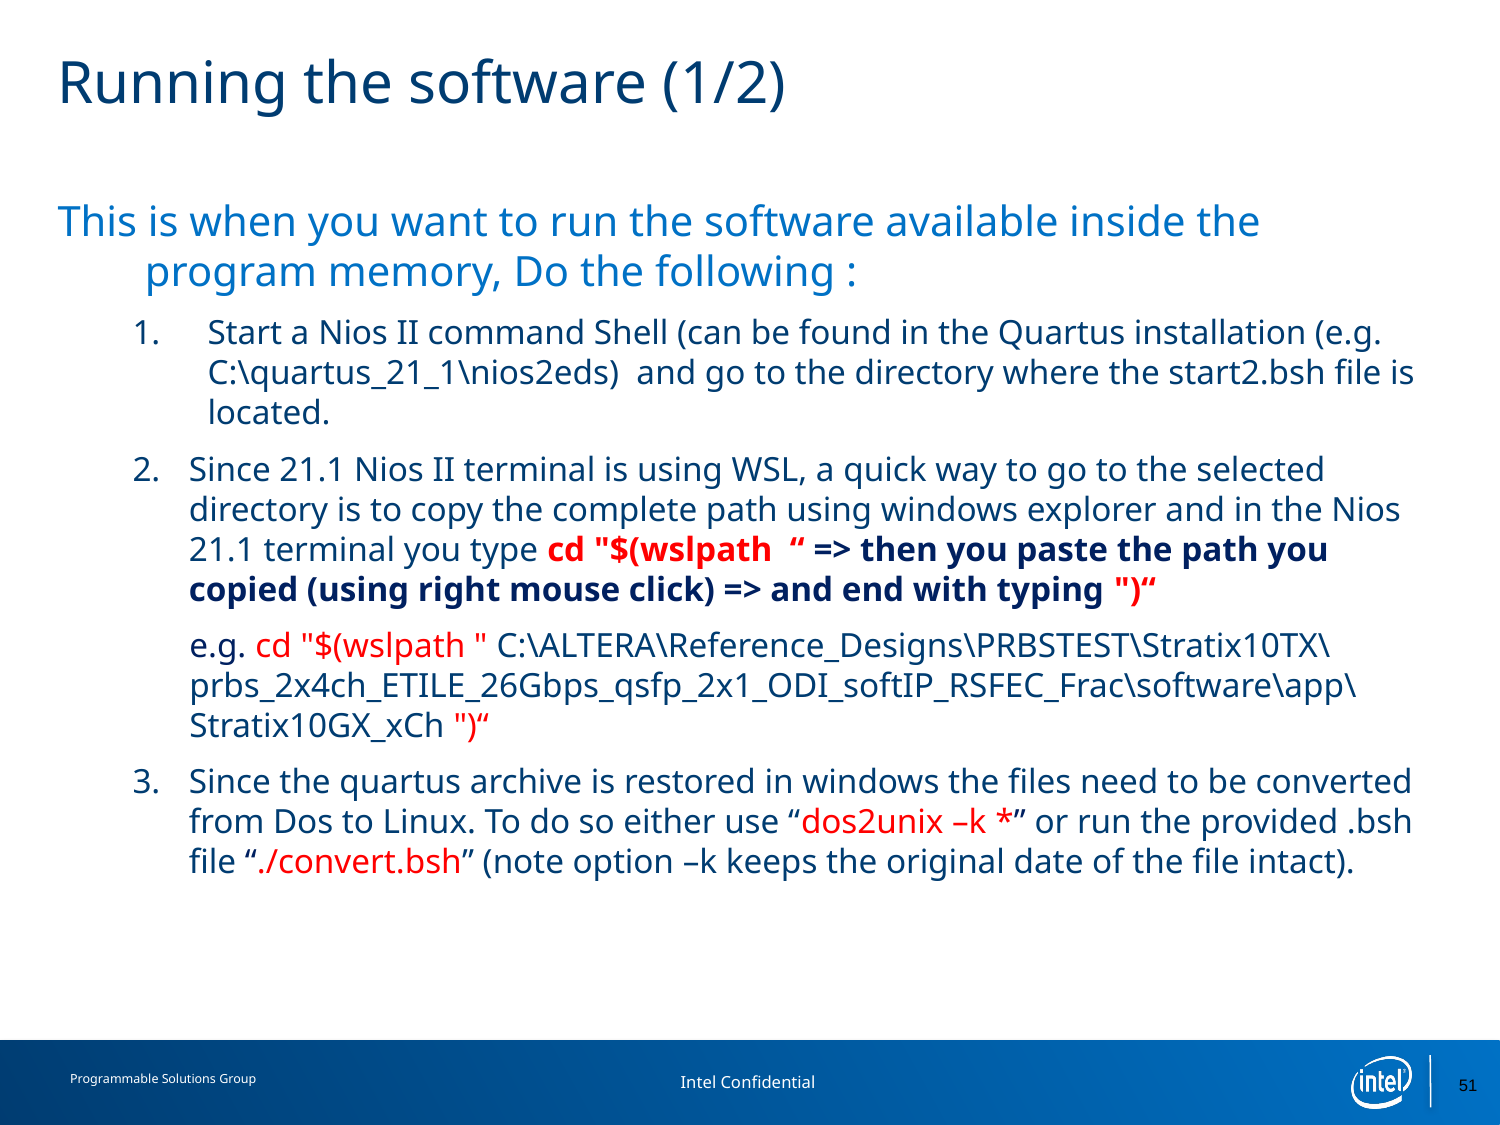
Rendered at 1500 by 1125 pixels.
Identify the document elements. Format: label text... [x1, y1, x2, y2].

title Running the software (1/2) [57, 44, 1425, 194]
slide_number 51 [1127, 1055, 1478, 1116]
list This is when you want to run the software available inside the program memory, Do the following : Start a Nios II command Shell (can be found in the Quartus installation (e.g. C:\quartus_21_1\nios2eds) and go to the directory where the start2.bsh file is located. Since 21.1 Nios II terminal is using WSL, a quick way to go to the selected directory is to copy the complete path using windows explorer and in the Nios 21.1 terminal you type cd "$(wslpath “ => then you paste the path you copied (using right mouse click) => and end with typing ")“ e.g. cd "$(wslpath " C:\ALTERA\Reference_Designs\PRBSTEST\Stratix10TX\prbs_2x4ch_ETILE_26Gbps_qsfp_2x1_ODI_softIP_RSFEC_Frac\software\app\Stratix10GX_xCh ")“ Since the quartus archive is restored in windows the files need to be converted from Dos to Linux. To do so either use “dos2unix –k *” or run the provided .bsh file “./convert.bsh” (note option –k keeps the original date of the file intact). [57, 194, 1425, 963]
